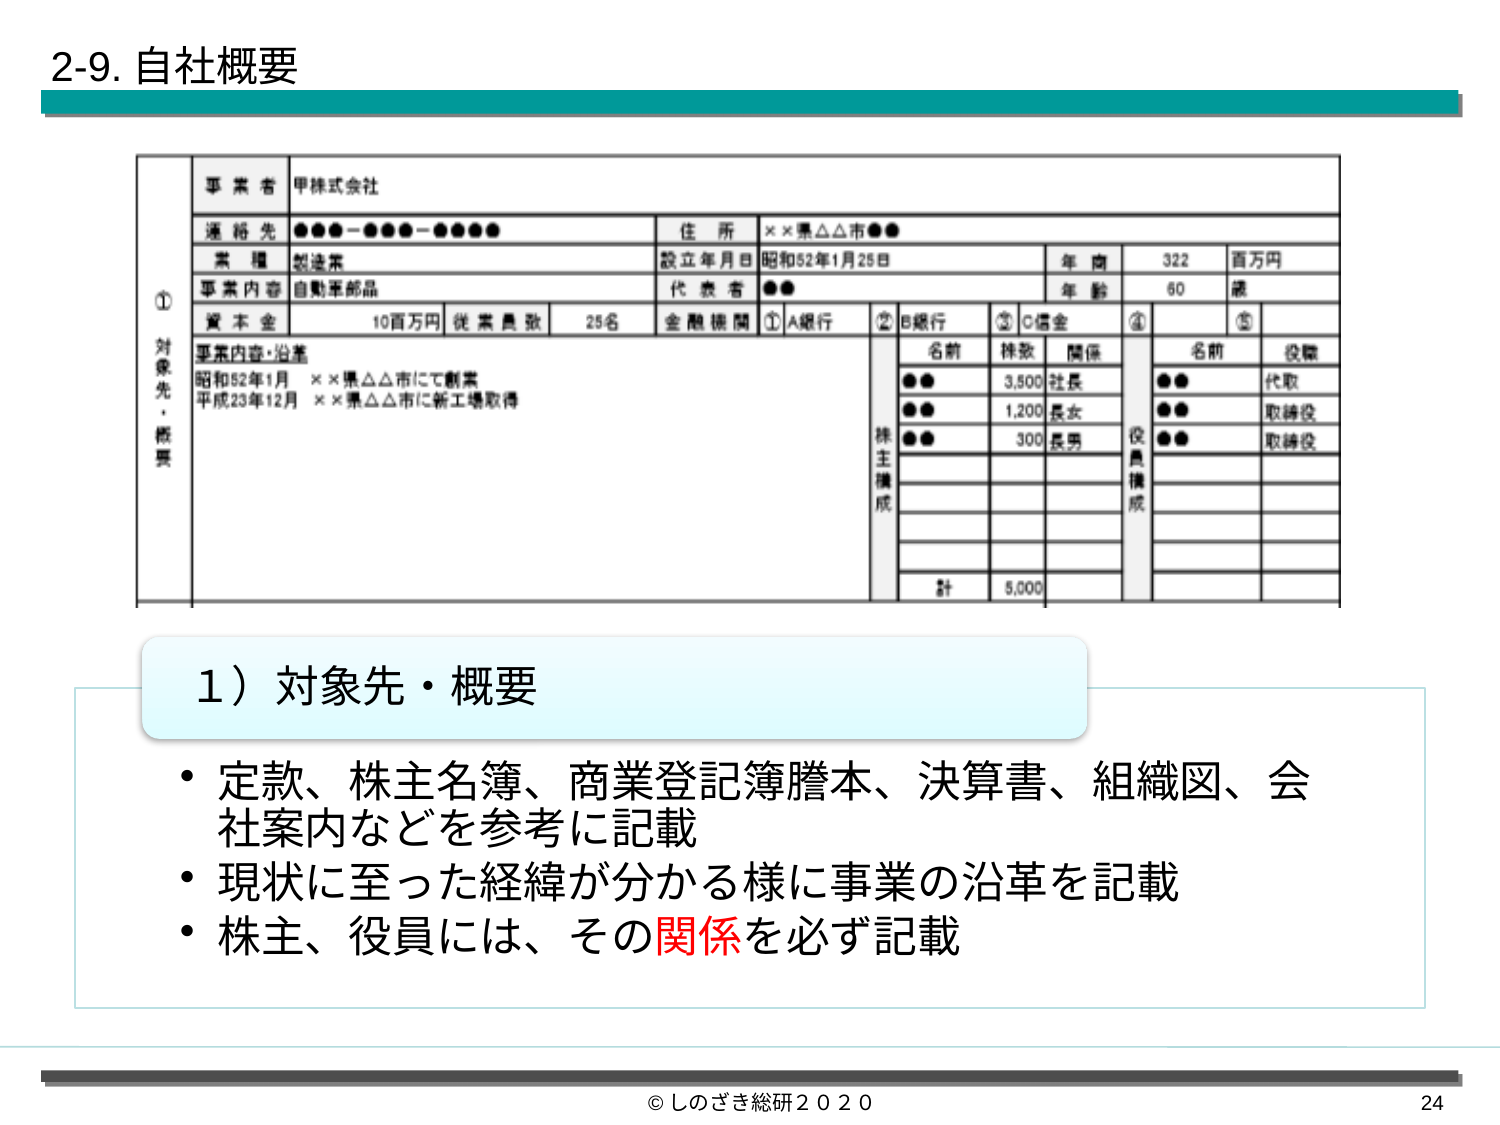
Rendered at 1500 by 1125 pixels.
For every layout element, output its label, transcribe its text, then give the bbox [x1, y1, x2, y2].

picture [123, 148, 1341, 609]
text_box 2-9.自社概要 [35, 32, 542, 98]
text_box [74, 635, 1426, 1010]
slide_number 23 [1108, 1082, 1459, 1125]
footer ©しのざき総研２０２０ [524, 1082, 1000, 1125]
